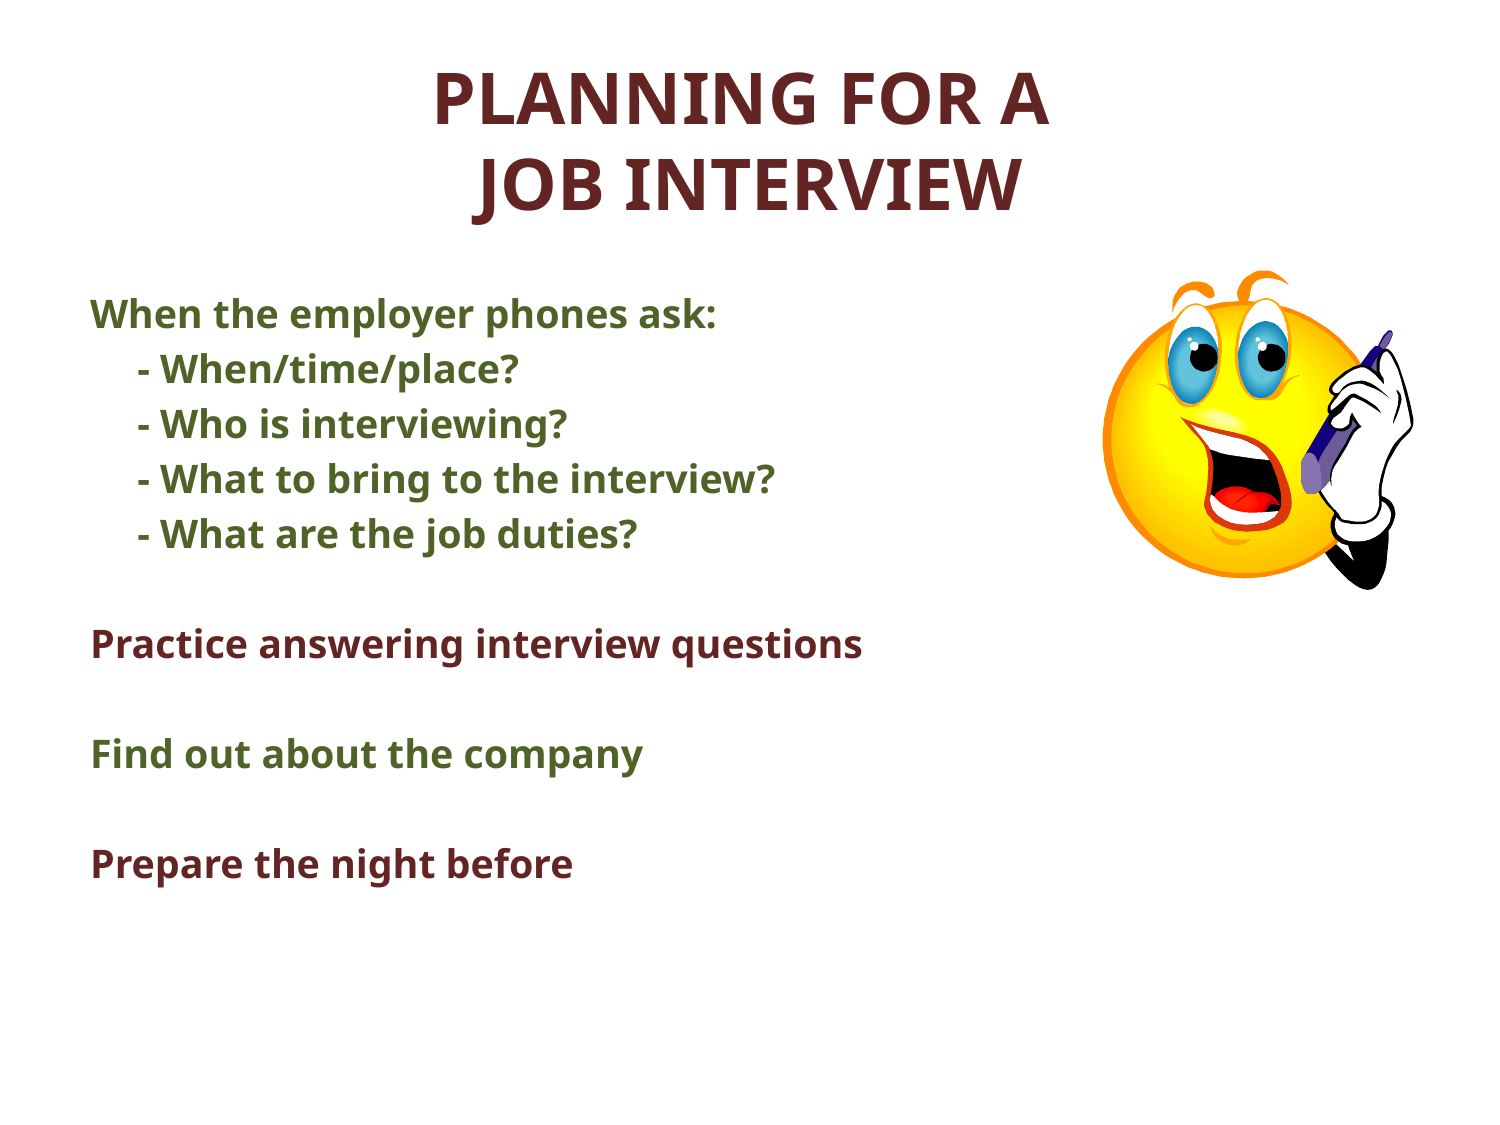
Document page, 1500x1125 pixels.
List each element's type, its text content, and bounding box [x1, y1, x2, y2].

picture [1101, 269, 1415, 592]
list When the employer phones ask: - When/time/place? - Who is interviewing? - What to bring to the interview? - What are the job duties? Practice answering interview questions Find out about the company Prepare the night before [75, 281, 1425, 1005]
title PLANNING FOR A JOB INTERVIEW [75, 45, 1425, 233]
